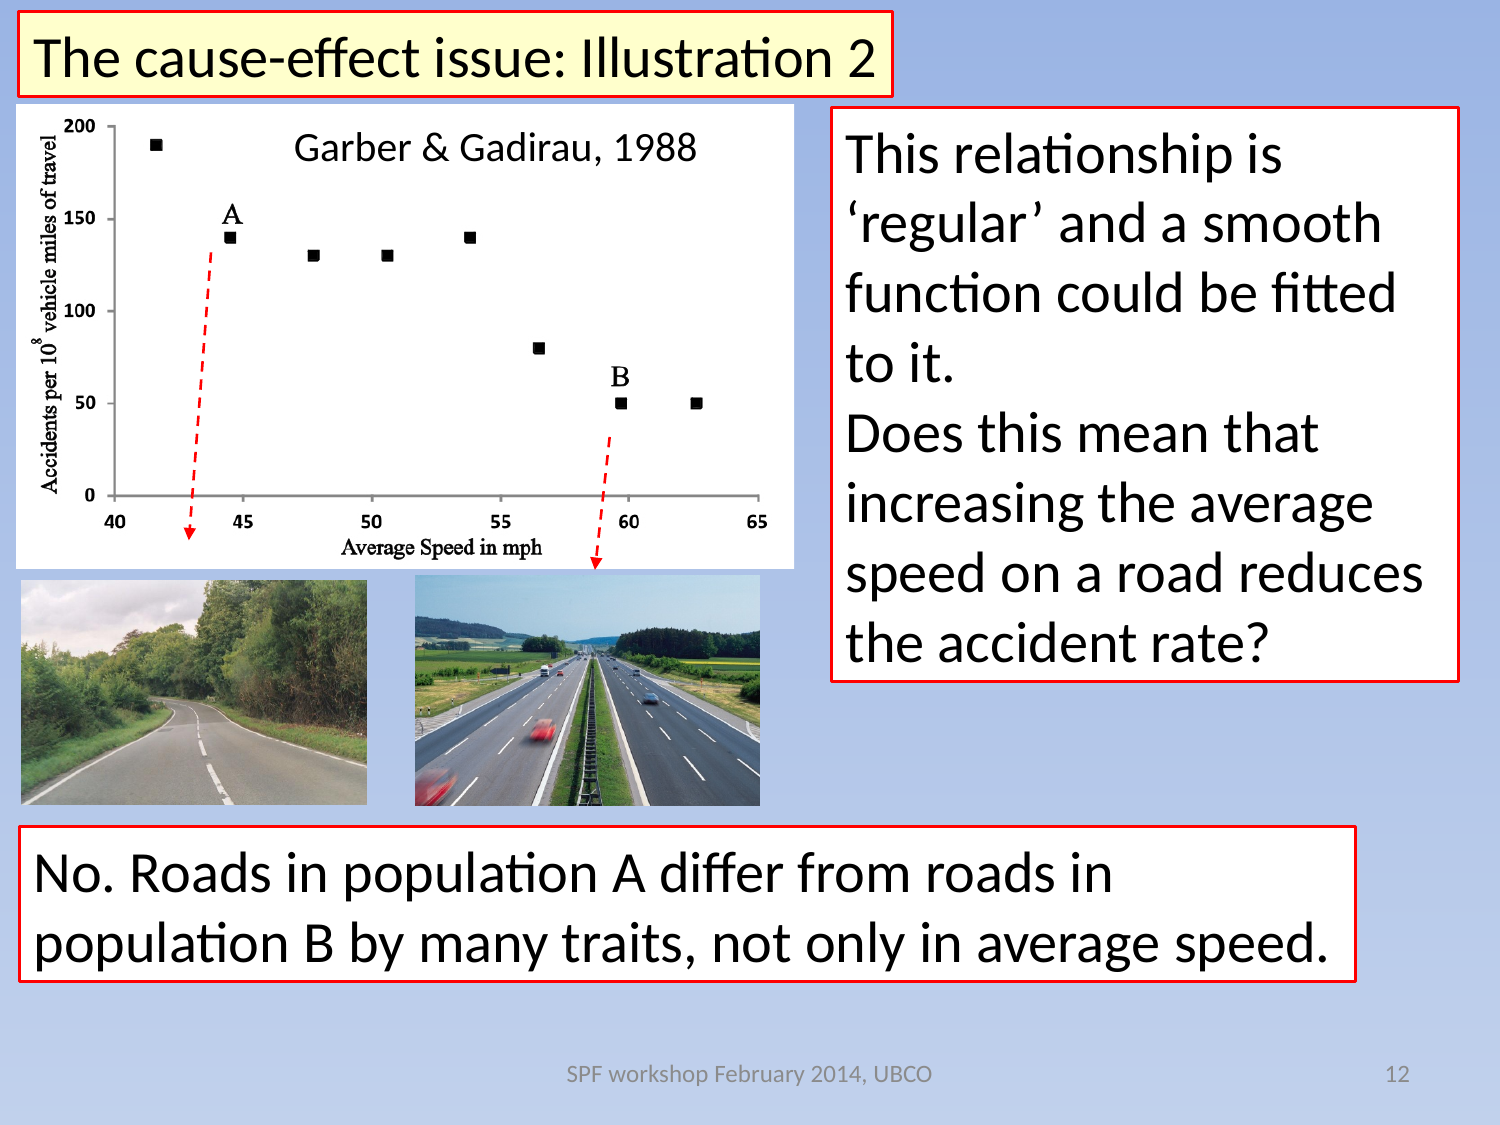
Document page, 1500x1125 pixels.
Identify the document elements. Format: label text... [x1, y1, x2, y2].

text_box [594, 436, 610, 571]
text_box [188, 252, 212, 541]
text_box The cause-effect issue: Illustration 2 [18, 11, 893, 97]
picture [415, 575, 760, 807]
text_box This relationship is ‘regular’ and a smooth function could be fitted to it. Does this mean that increasing the average speed on a road reduces the accident rate? [831, 107, 1459, 682]
text_box No. Roads in population A differ from roads in population B by many traits, not only in average speed. [19, 826, 1356, 982]
slide_number 12 [1074, 1042, 1425, 1103]
picture [15, 104, 795, 569]
footer SPF workshop February 2014, UBCO [512, 1042, 988, 1103]
picture [21, 579, 367, 805]
